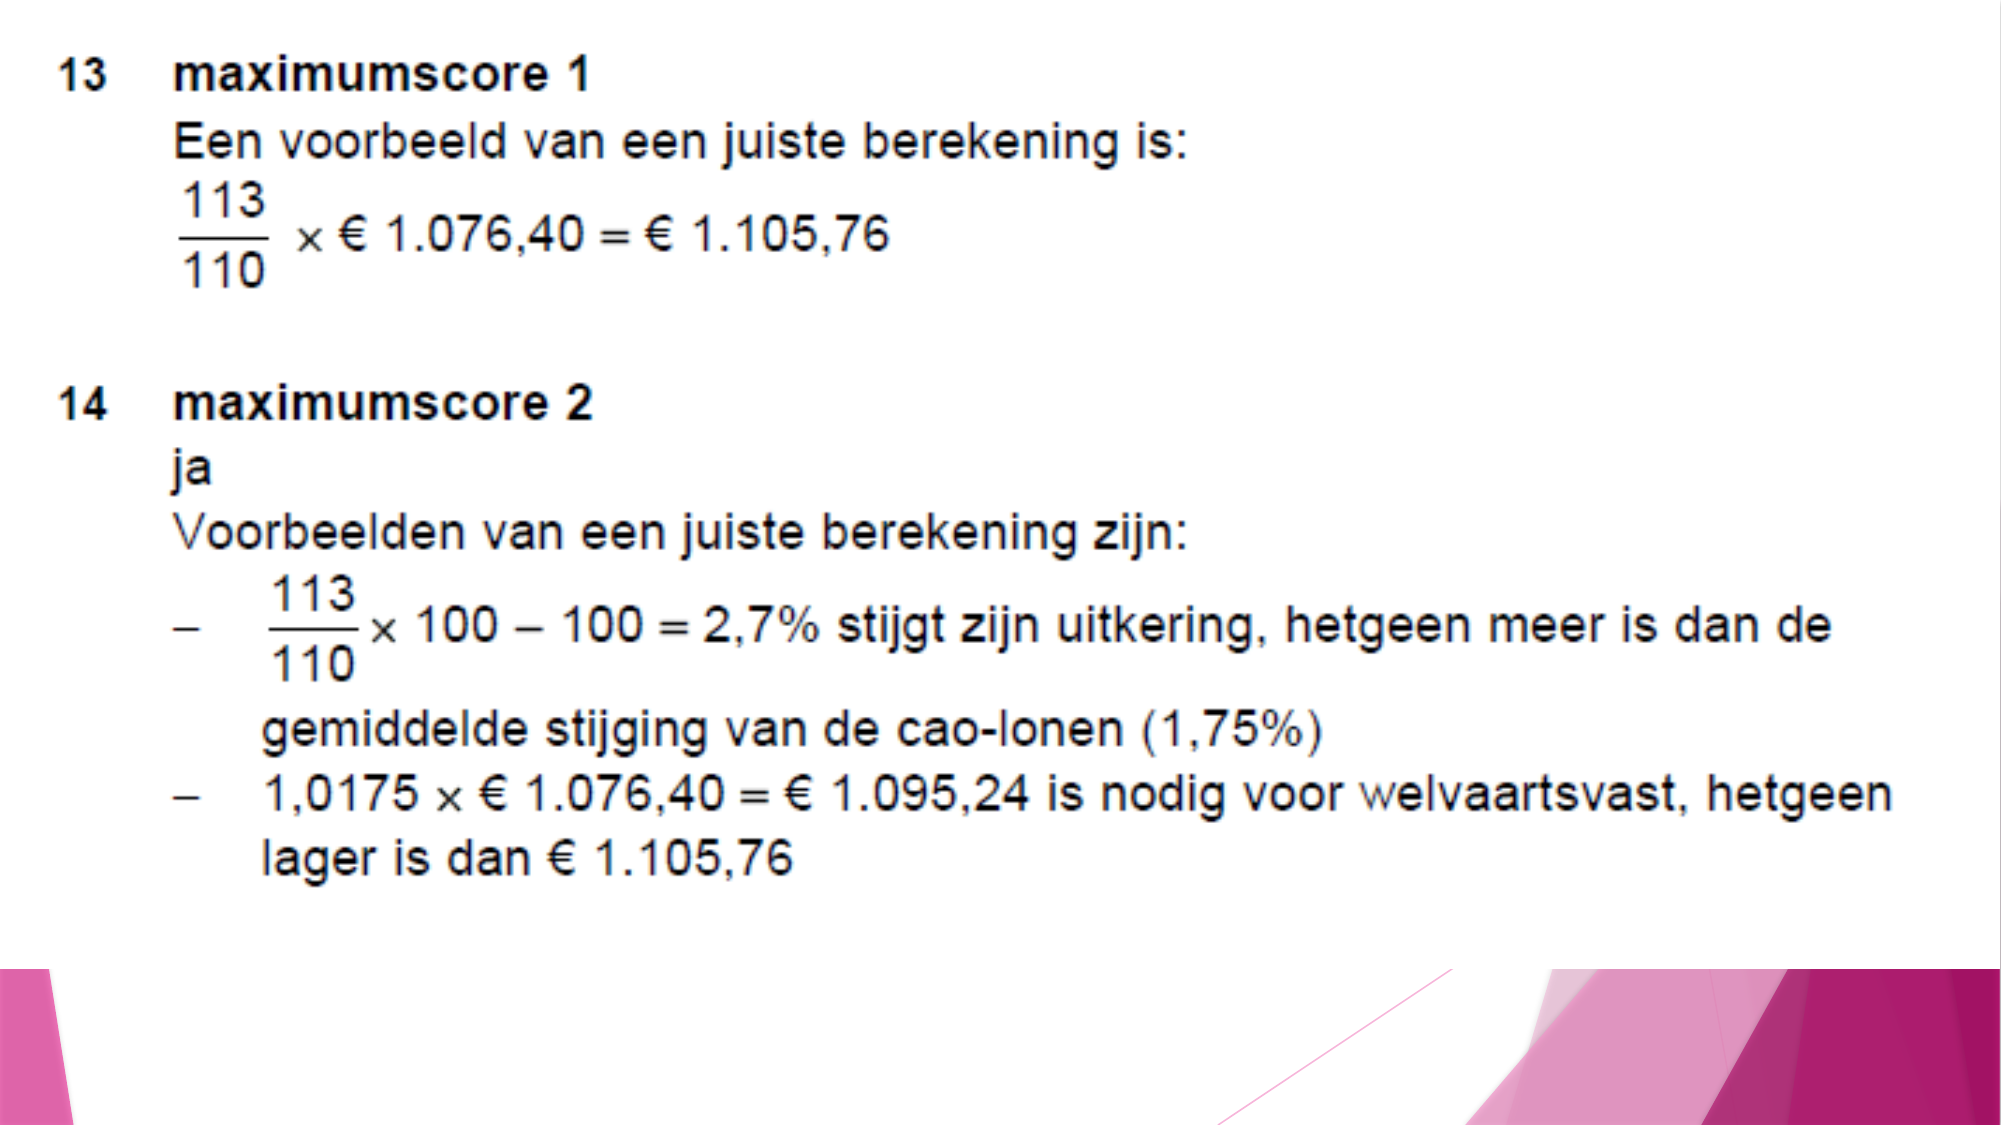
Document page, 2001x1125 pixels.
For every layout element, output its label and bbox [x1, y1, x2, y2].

picture [0, 0, 2000, 970]
